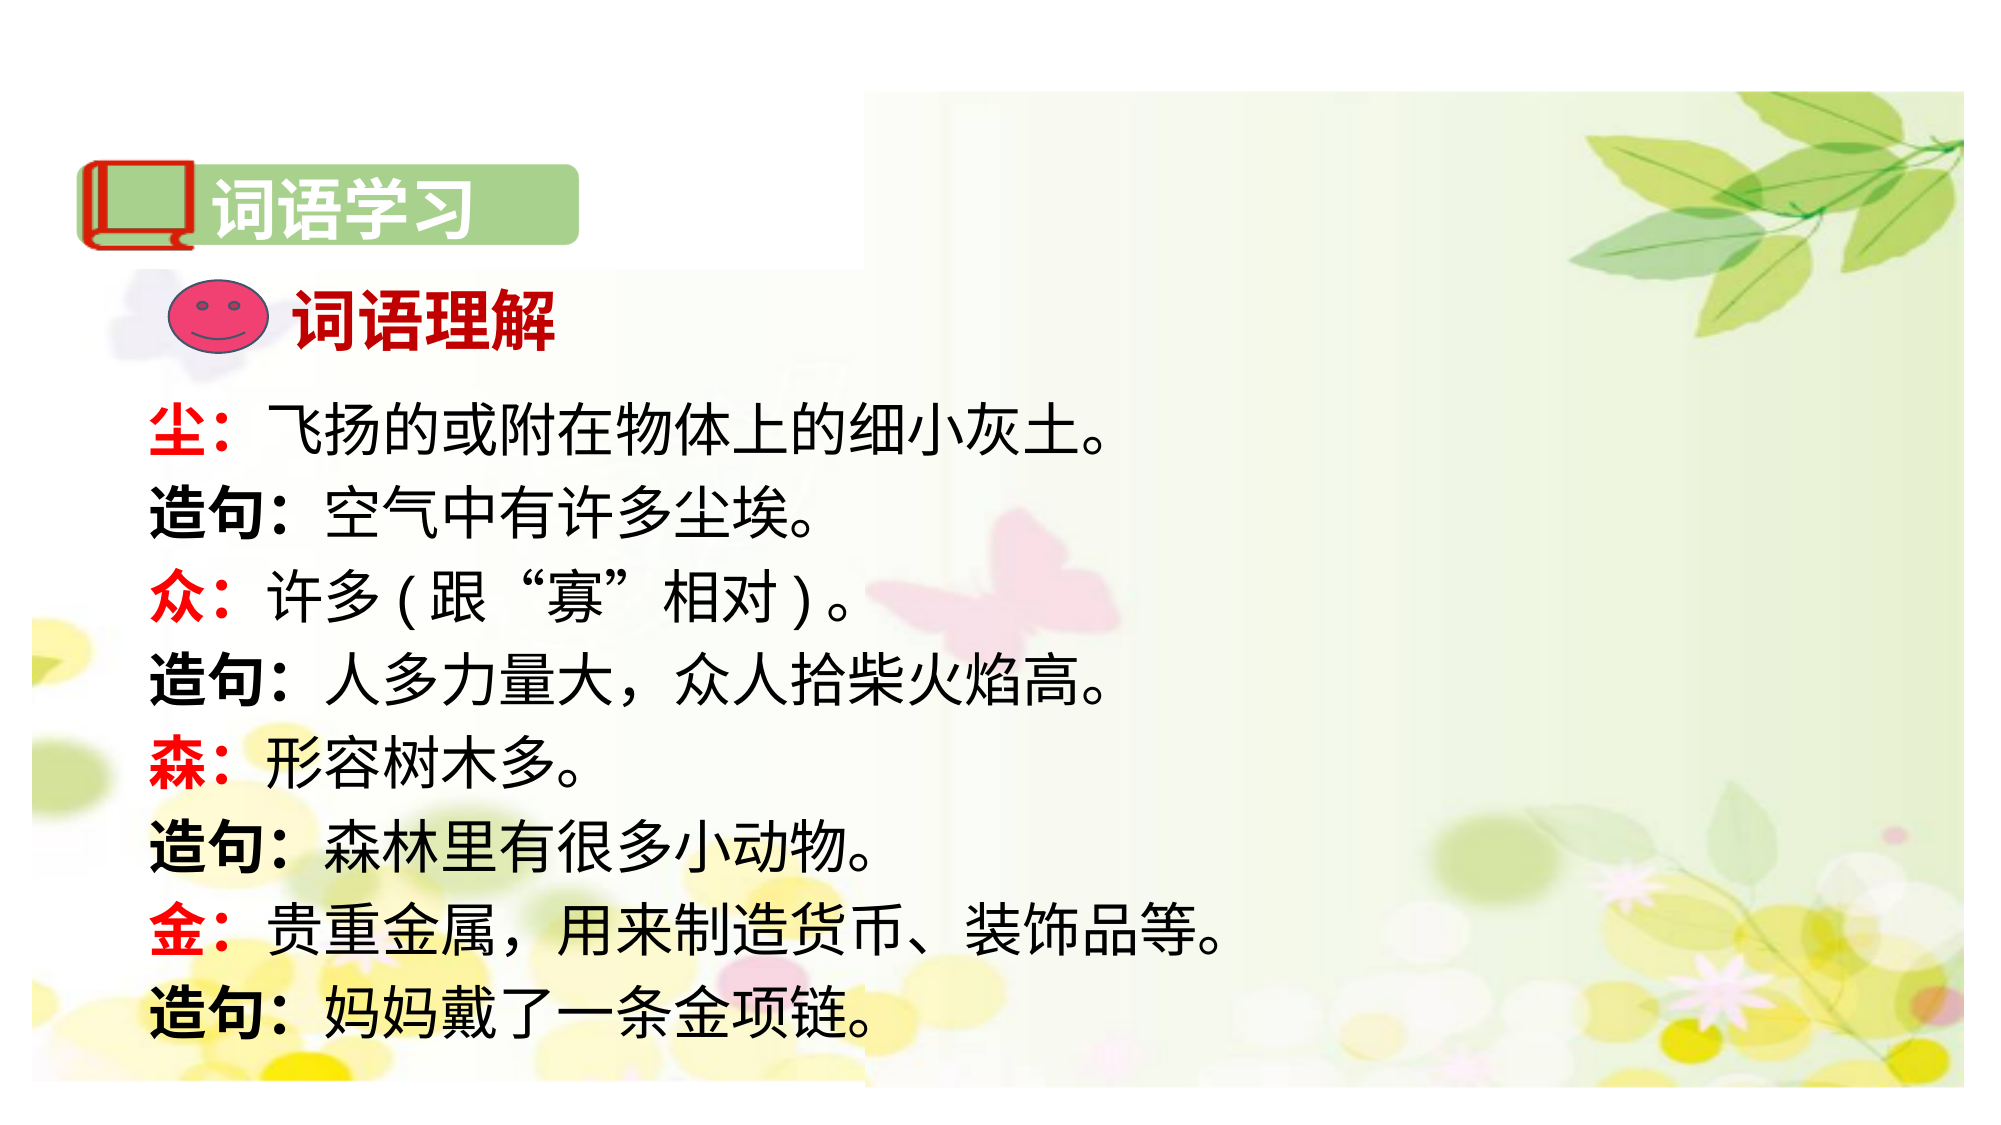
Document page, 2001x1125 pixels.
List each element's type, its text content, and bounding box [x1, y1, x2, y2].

text_box 词语学习 [232, 160, 679, 256]
picture [31, 90, 1964, 1099]
picture [45, 153, 232, 257]
